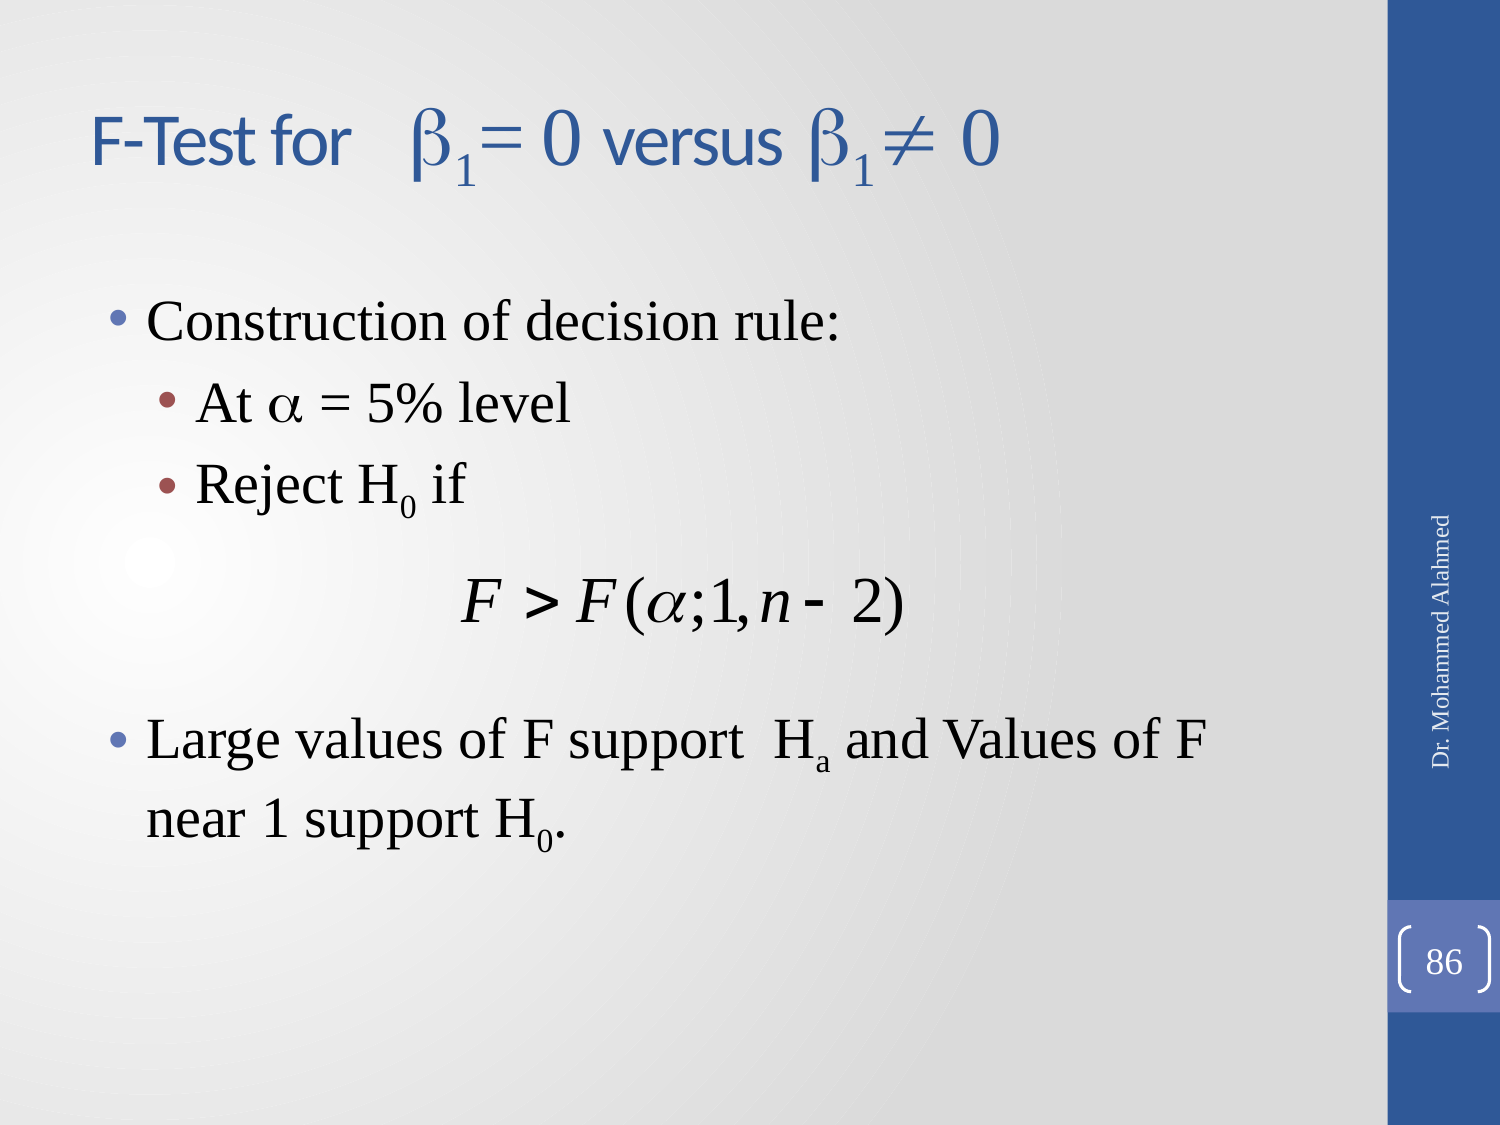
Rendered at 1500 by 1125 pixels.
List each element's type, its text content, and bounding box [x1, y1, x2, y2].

footer Dr. Mohammed Alahmed [1408, 500, 1469, 889]
title F-Test for 1= 0 versus 1 0 [75, 45, 1325, 233]
slide_number 86 [1397, 925, 1492, 994]
list Construction of decision rule: At  = 5% level Reject H0 if Large values of F support Ha and Values of F near 1 support H0. [75, 275, 1325, 1063]
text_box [449, 561, 916, 651]
